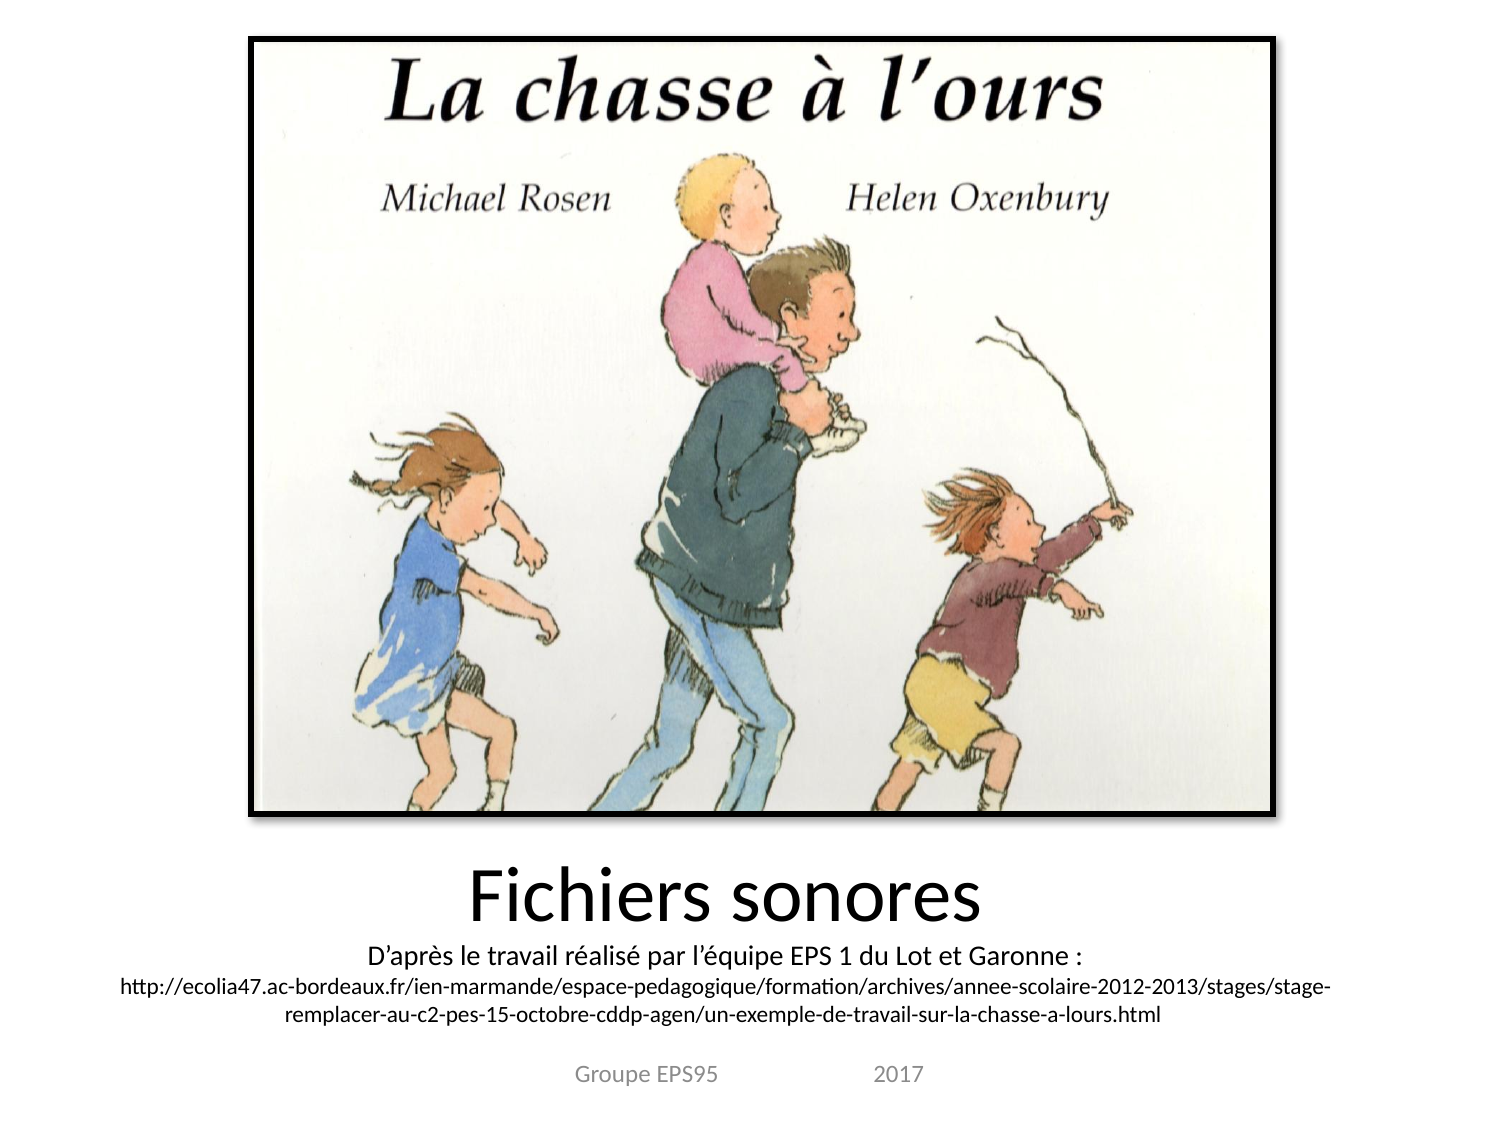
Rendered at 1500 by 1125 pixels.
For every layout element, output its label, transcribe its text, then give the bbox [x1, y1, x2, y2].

picture [253, 41, 1270, 812]
title Fichiers sonores D’après le travail réalisé par l’équipe EPS 1 du Lot et Garonne : http://ecolia47.ac-bordeaux.fr/ien-marmande/espace-pedagogique/formation/archives/annee-scolaire-2012-2013/stages/stage-remplacer-au-c2-pes-15-octobre-cddp-agen/un-exemple-de-travail-sur-la-chasse-a-lours.html [88, 834, 1364, 1035]
footer Groupe EPS95 2017 [512, 1042, 988, 1103]
